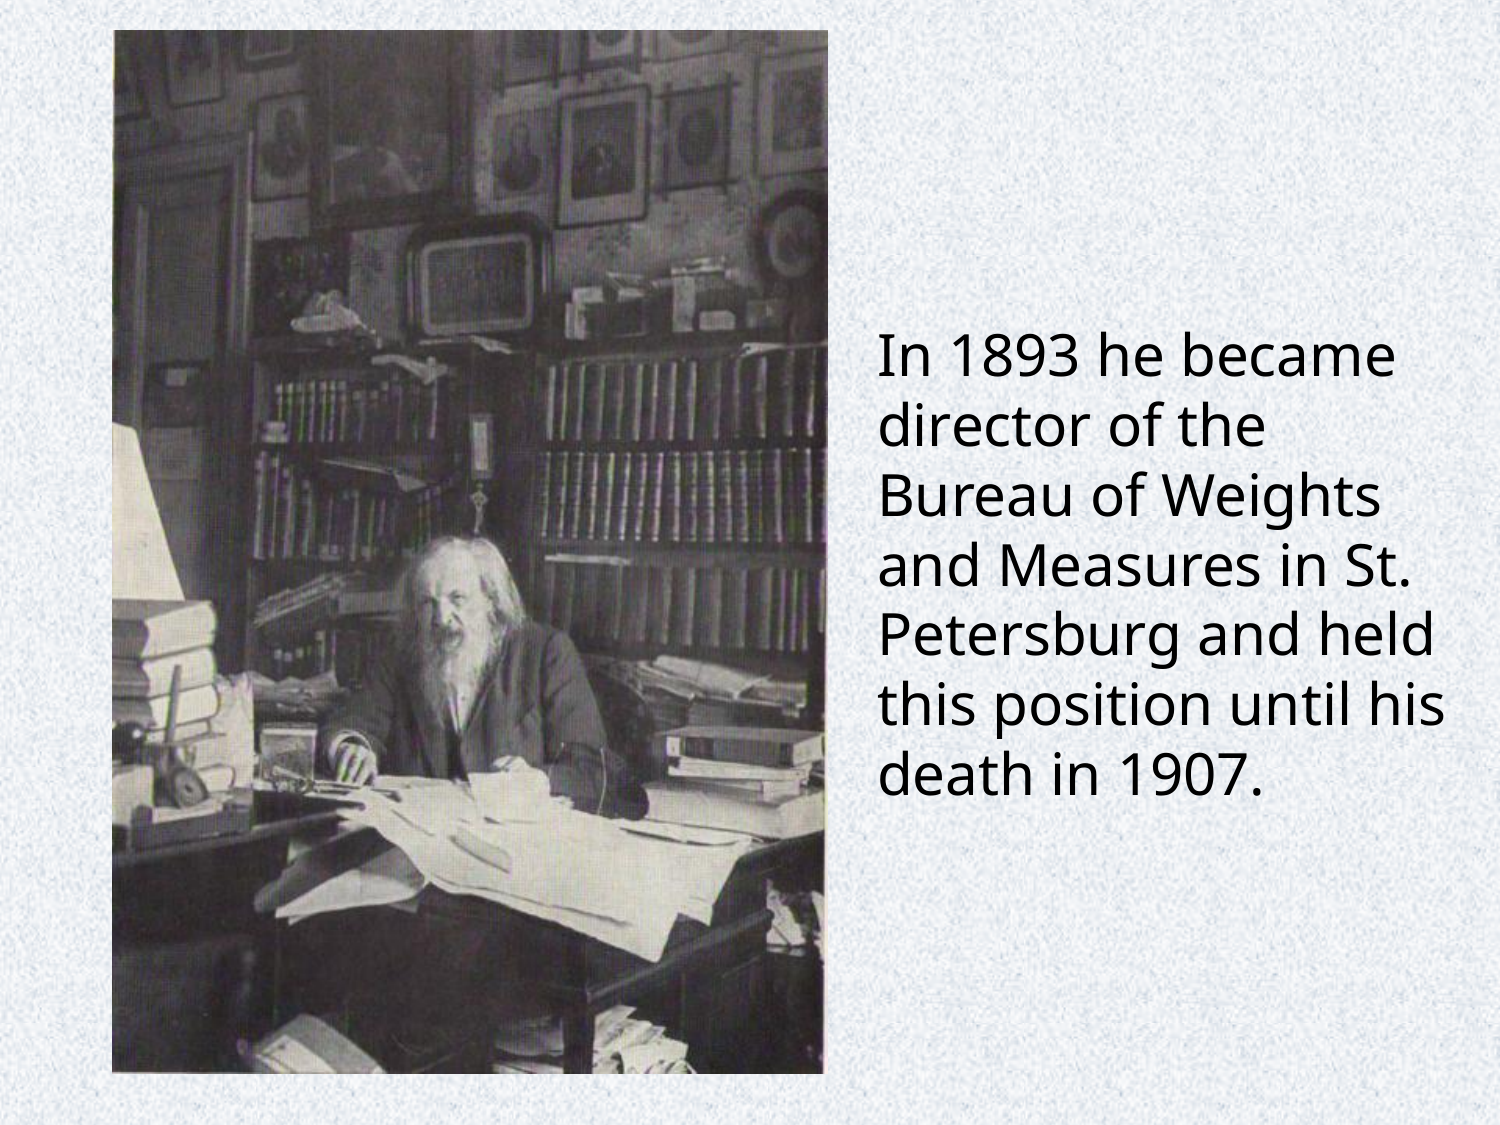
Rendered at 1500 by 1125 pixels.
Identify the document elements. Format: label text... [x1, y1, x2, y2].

text_box In 1893 he became director of the Bureau of Weights and Measures in St. Petersburg and held this position until his death in 1907. [862, 310, 1463, 815]
picture [111, 30, 828, 1075]
